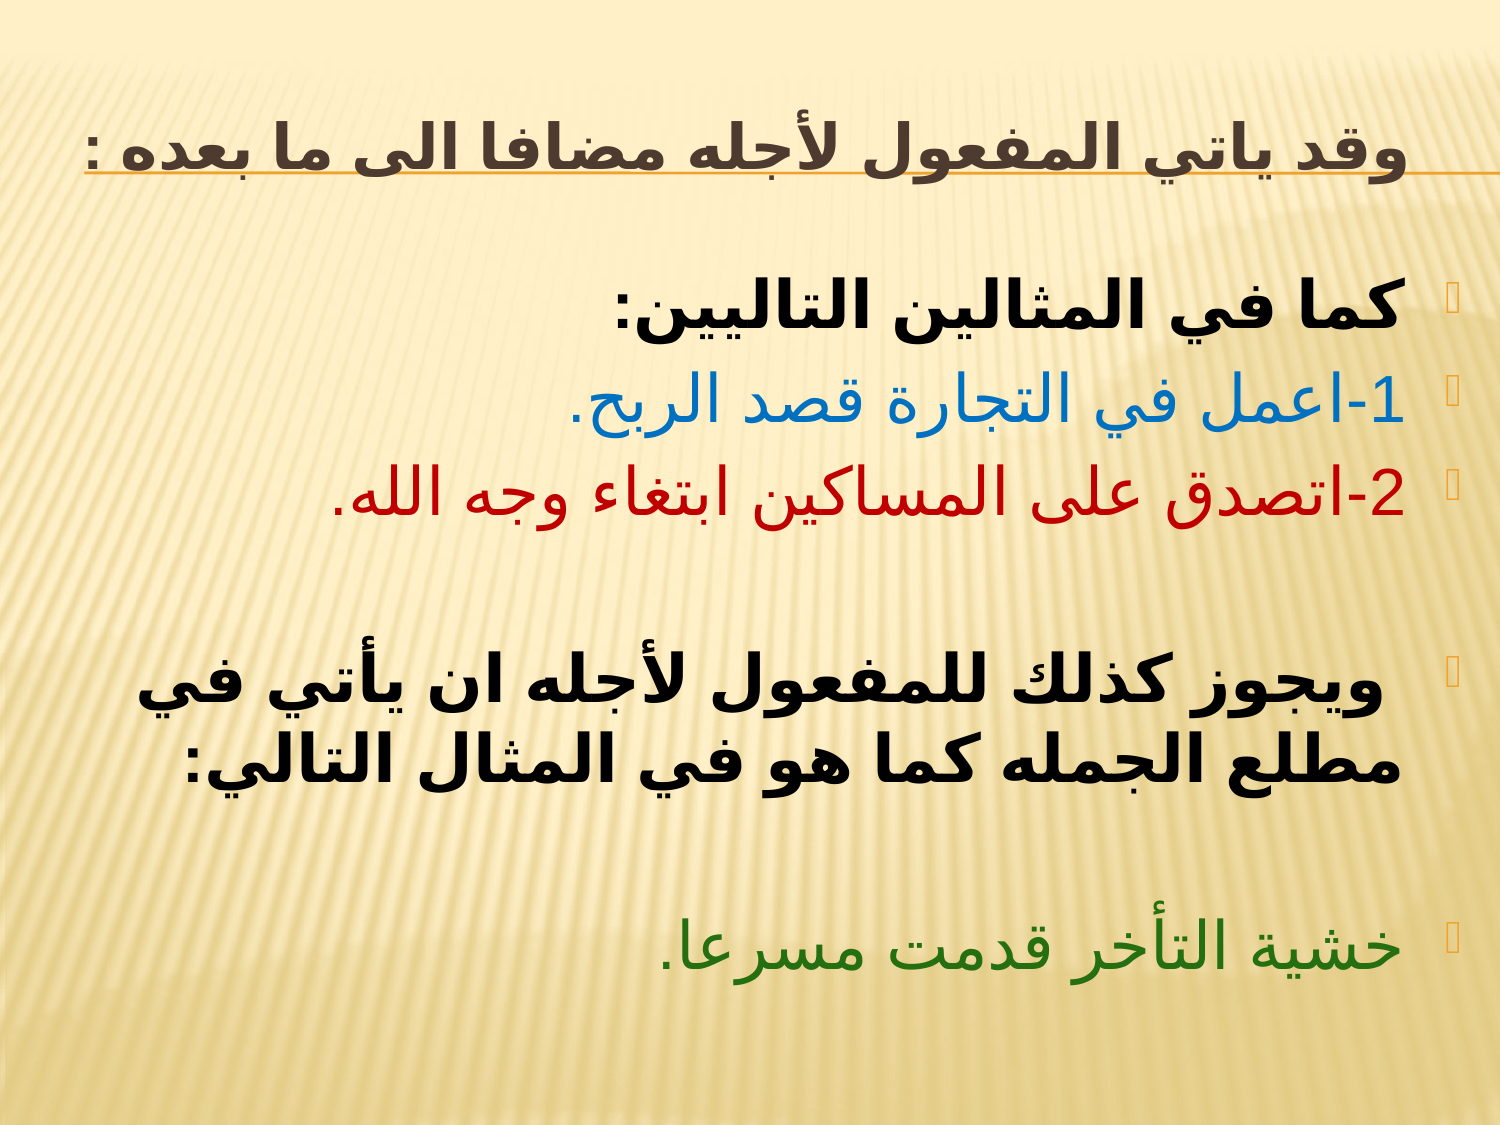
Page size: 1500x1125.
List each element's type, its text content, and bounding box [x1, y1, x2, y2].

list كما في المثالين التاليين: 1-اعمل في التجارة قصد الربح. 2-اتصدق على المساكين ابتغاء وجه الله. ويجوز كذلك للمفعول لأجله ان يأتي في مطلع الجمله كما هو في المثال التالي: خشية التأخر قدمت مسرعا. [50, 254, 1475, 998]
title وقد ياتي المفعول لأجله مضافا الى ما بعده : [50, 75, 1475, 213]
